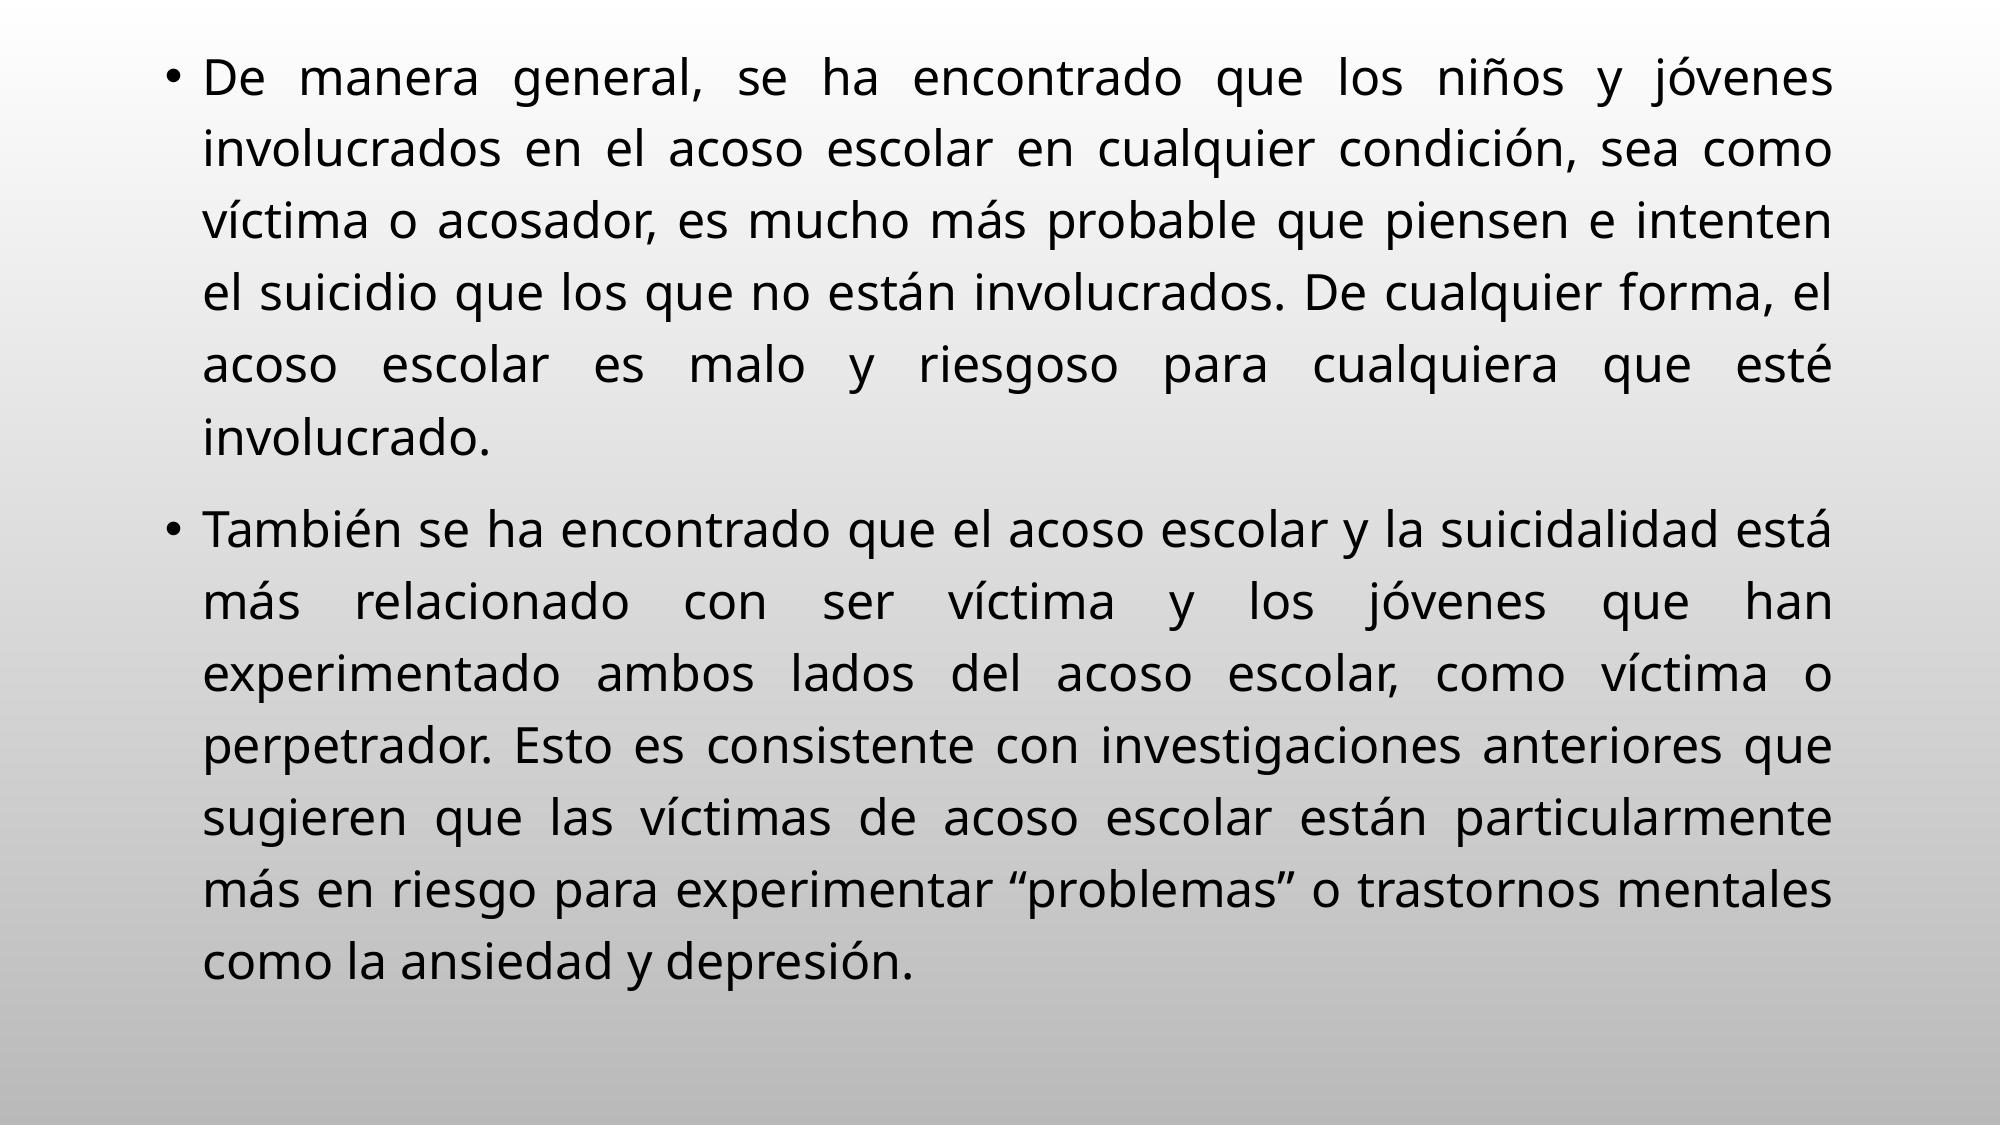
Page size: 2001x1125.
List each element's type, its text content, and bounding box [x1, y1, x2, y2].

list De manera general, se ha encontrado que los niños y jóvenes involucrados en el acoso escolar en cualquier condición, sea como víctima o acosador, es mucho más probable que piensen e intenten el suicidio que los que no están involucrados. De cualquier forma, el acoso escolar es malo y riesgoso para cualquiera que esté involucrado. También se ha encontrado que el acoso escolar y la suicidalidad está más relacionado con ser víctima y los jóvenes que han experimentado ambos lados del acoso escolar, como víctima o perpetrador. Esto es consistente con investigaciones anteriores que sugieren que las víctimas de acoso escolar están particularmente más en riesgo para experimentar “problemas” o trastornos mentales como la ansiedad y depresión. [149, 25, 1850, 977]
